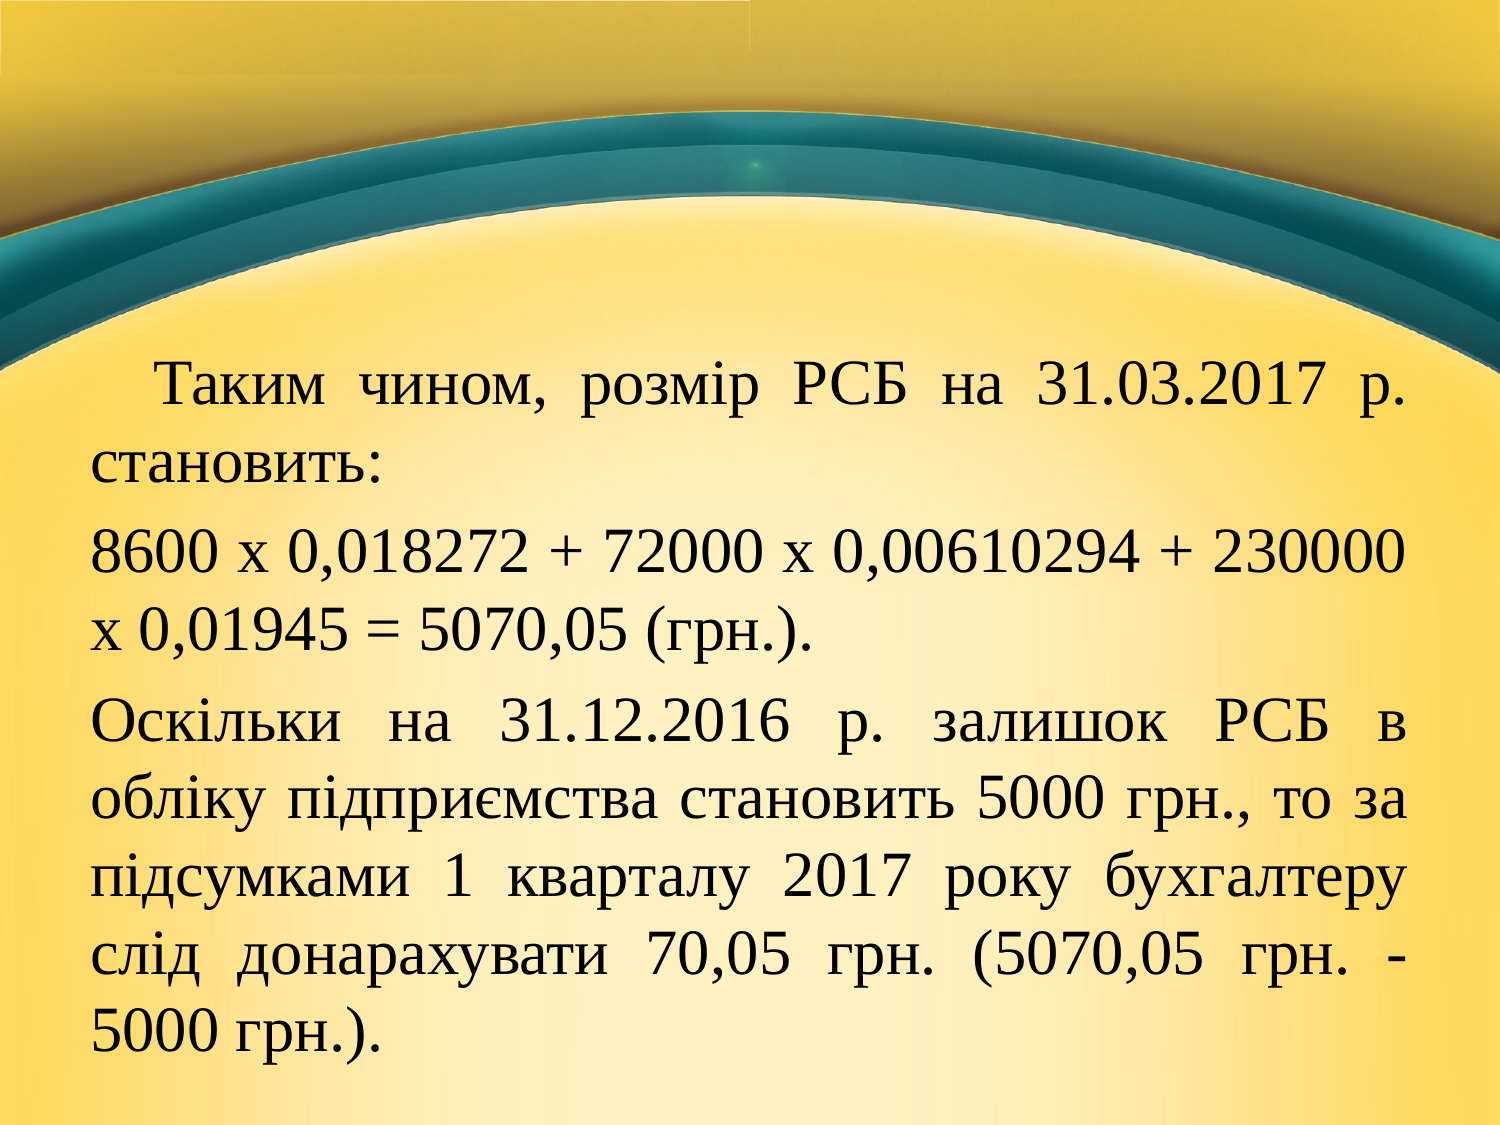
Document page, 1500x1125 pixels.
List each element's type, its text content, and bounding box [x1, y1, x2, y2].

list Таким чином, розмір РСБ на 31.03.2017 р. становить: 8600 х 0,018272 + 72000 х 0,00610294 + 230000 х 0,01945 = 5070,05 (грн.). Оскільки на 31.12.2016 р. залишок РСБ в обліку підприємства становить 5000 грн., то за підсумками 1 кварталу 2017 року бухгалтеру слід донарахувати 70,05 грн. (5070,05 грн. - 5000 грн.). [75, 332, 1425, 1075]
picture [0, 0, 1500, 1125]
